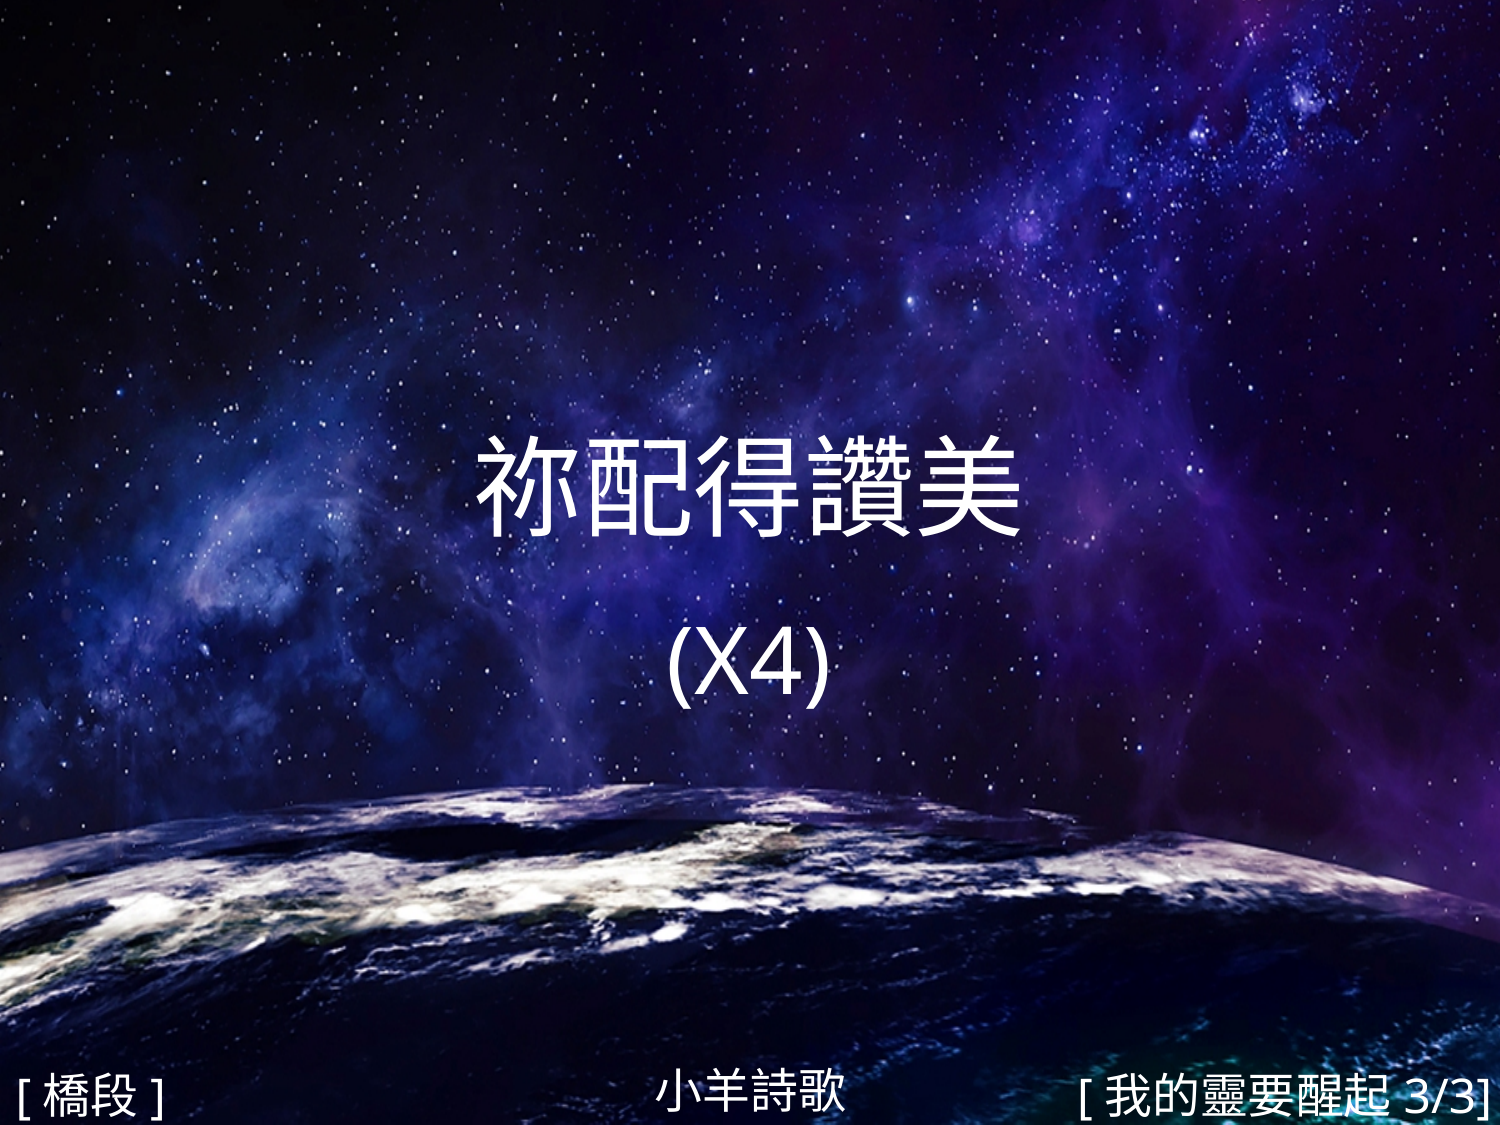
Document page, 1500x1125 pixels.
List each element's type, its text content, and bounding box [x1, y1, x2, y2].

text_box [橋段] [0, 1058, 271, 1125]
picture [0, 0, 1500, 336]
text_box [我的靈要醒起3/3] [868, 1058, 1500, 1125]
picture [0, 700, 1500, 1053]
title [0, 700, 1494, 710]
subtitle 小羊詩歌 [0, 1053, 1500, 1125]
text_box 祢配得讚美 (X4) [0, 336, 1500, 700]
